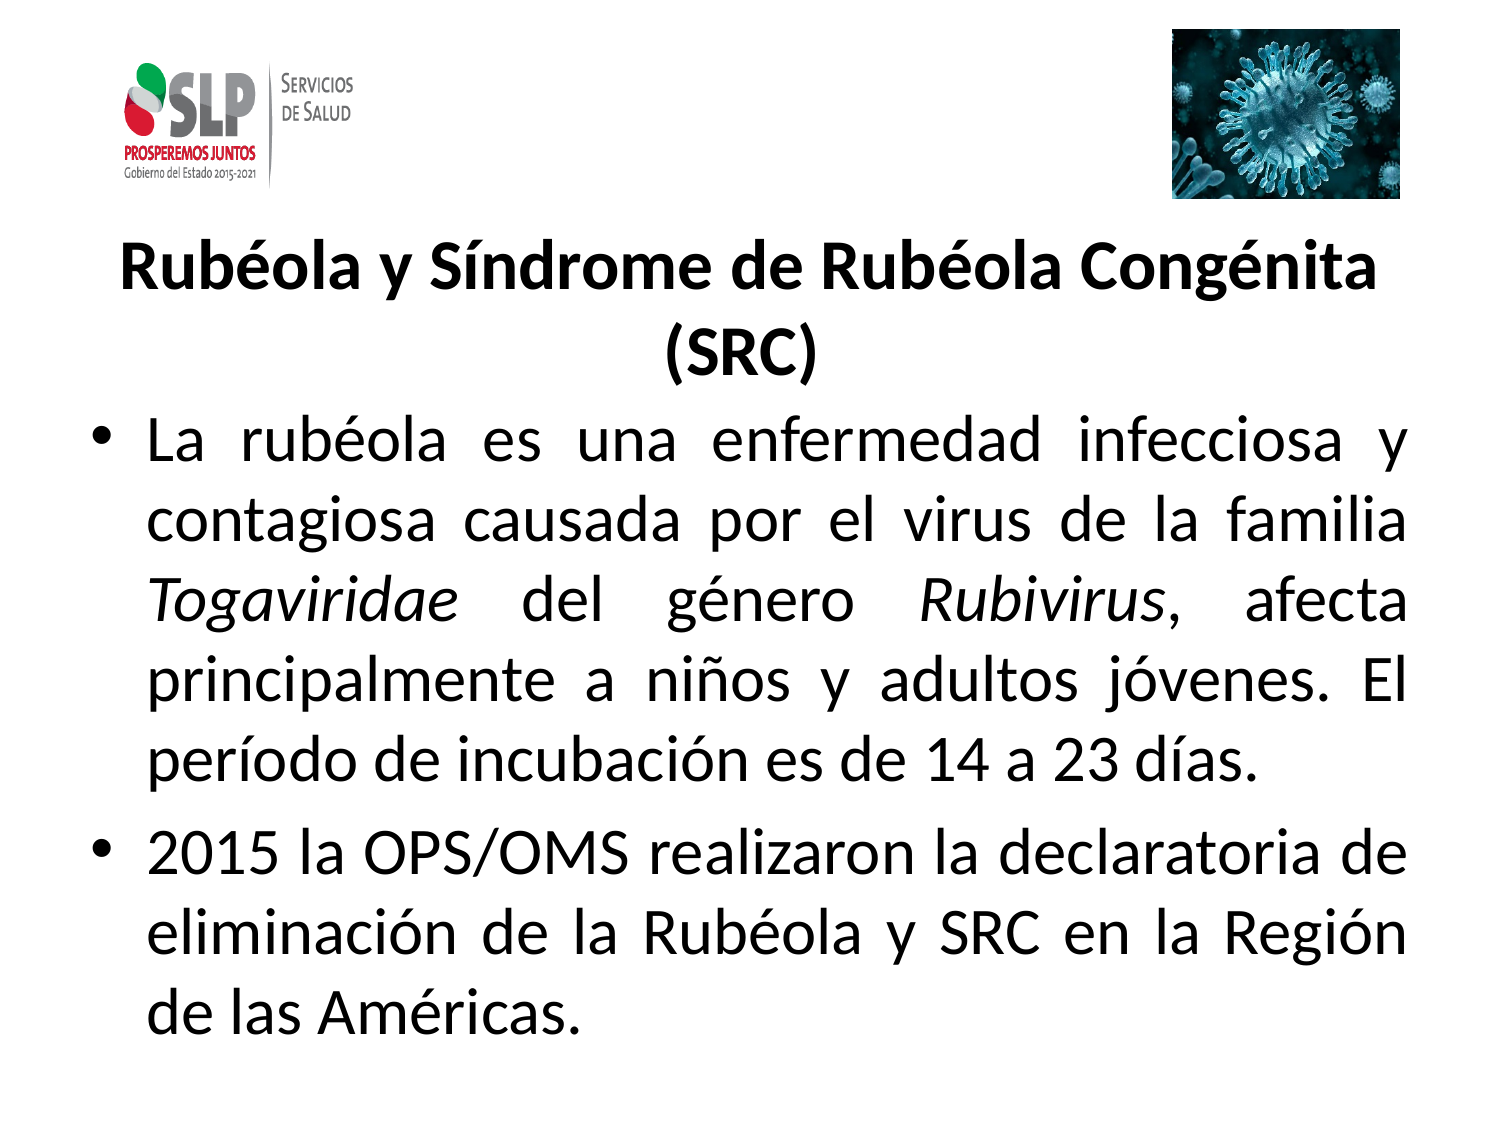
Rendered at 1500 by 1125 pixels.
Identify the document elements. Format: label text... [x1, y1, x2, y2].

title Rubéola y Síndrome de Rubéola Congénita (SRC) [75, 209, 1425, 387]
list La rubéola es una enfermedad infecciosa y contagiosa causada por el virus de la familia Togaviridae del género Rubivirus, afecta principalmente a niños y adultos jóvenes. El período de incubación es de 14 a 23 días. 2015 la OPS/OMS realizaron la declaratoria de eliminación de la Rubéola y SRC en la Región de las Américas. [75, 387, 1425, 1125]
picture [1172, 29, 1400, 199]
picture [88, 29, 378, 199]
